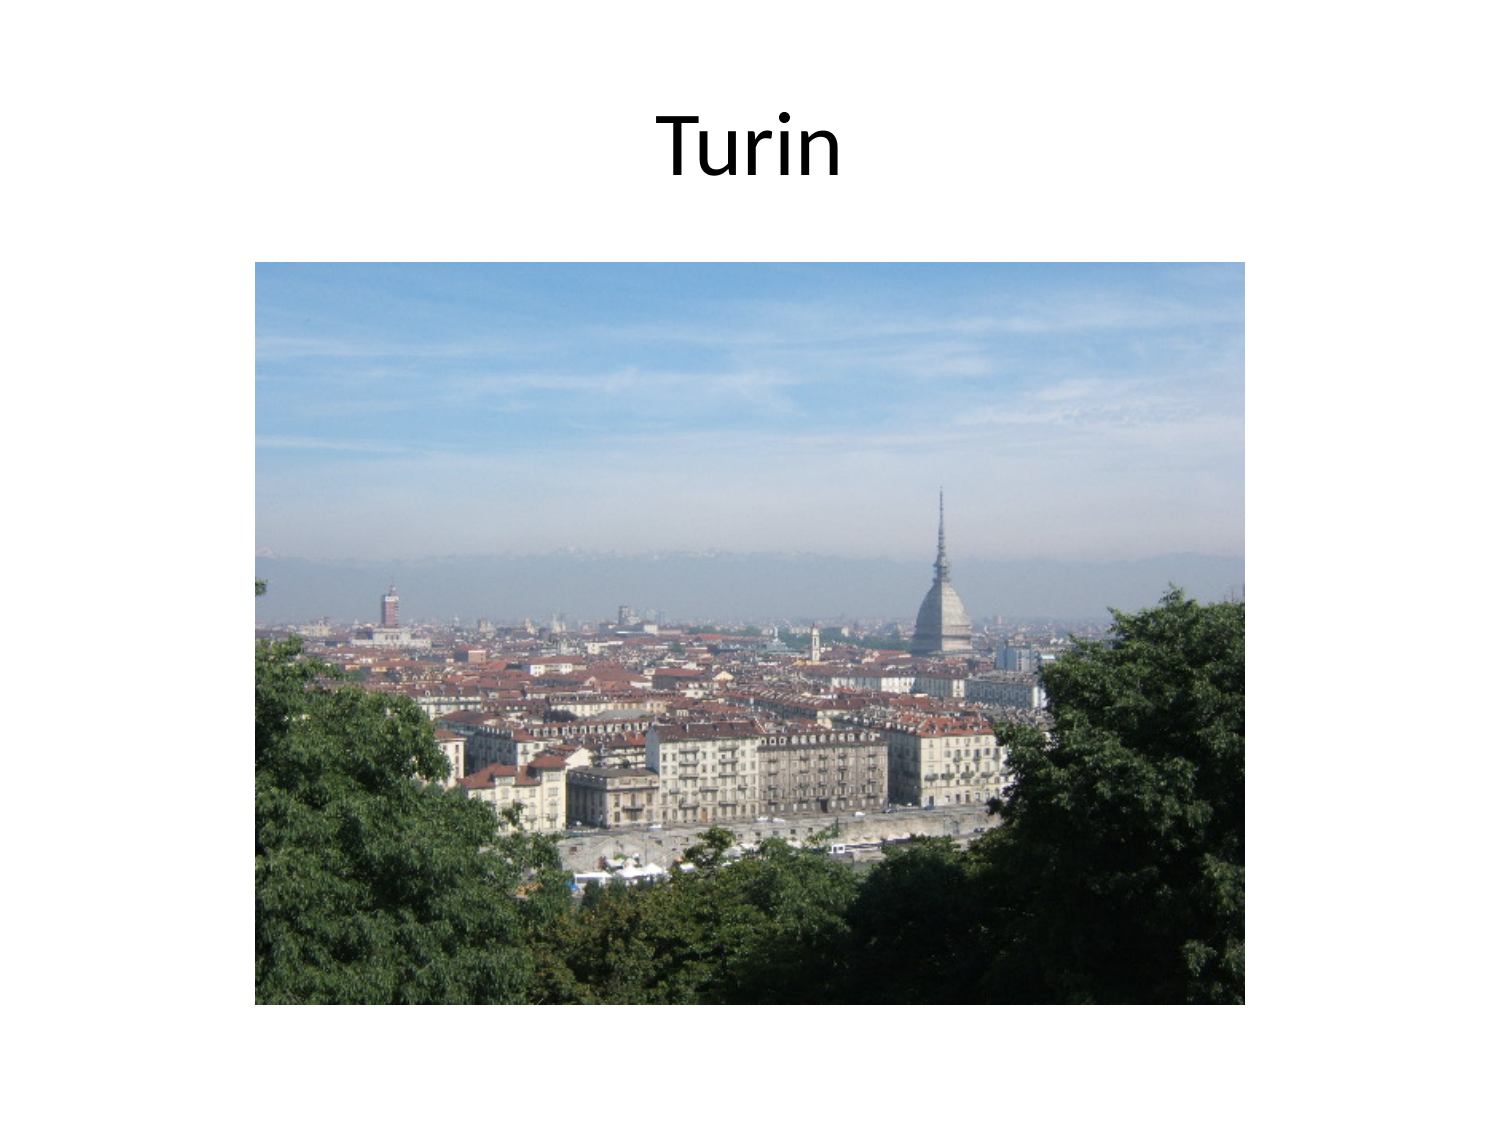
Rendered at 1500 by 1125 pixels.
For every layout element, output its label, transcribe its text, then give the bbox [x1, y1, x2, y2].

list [254, 262, 1245, 1006]
title Turin [75, 45, 1425, 233]
